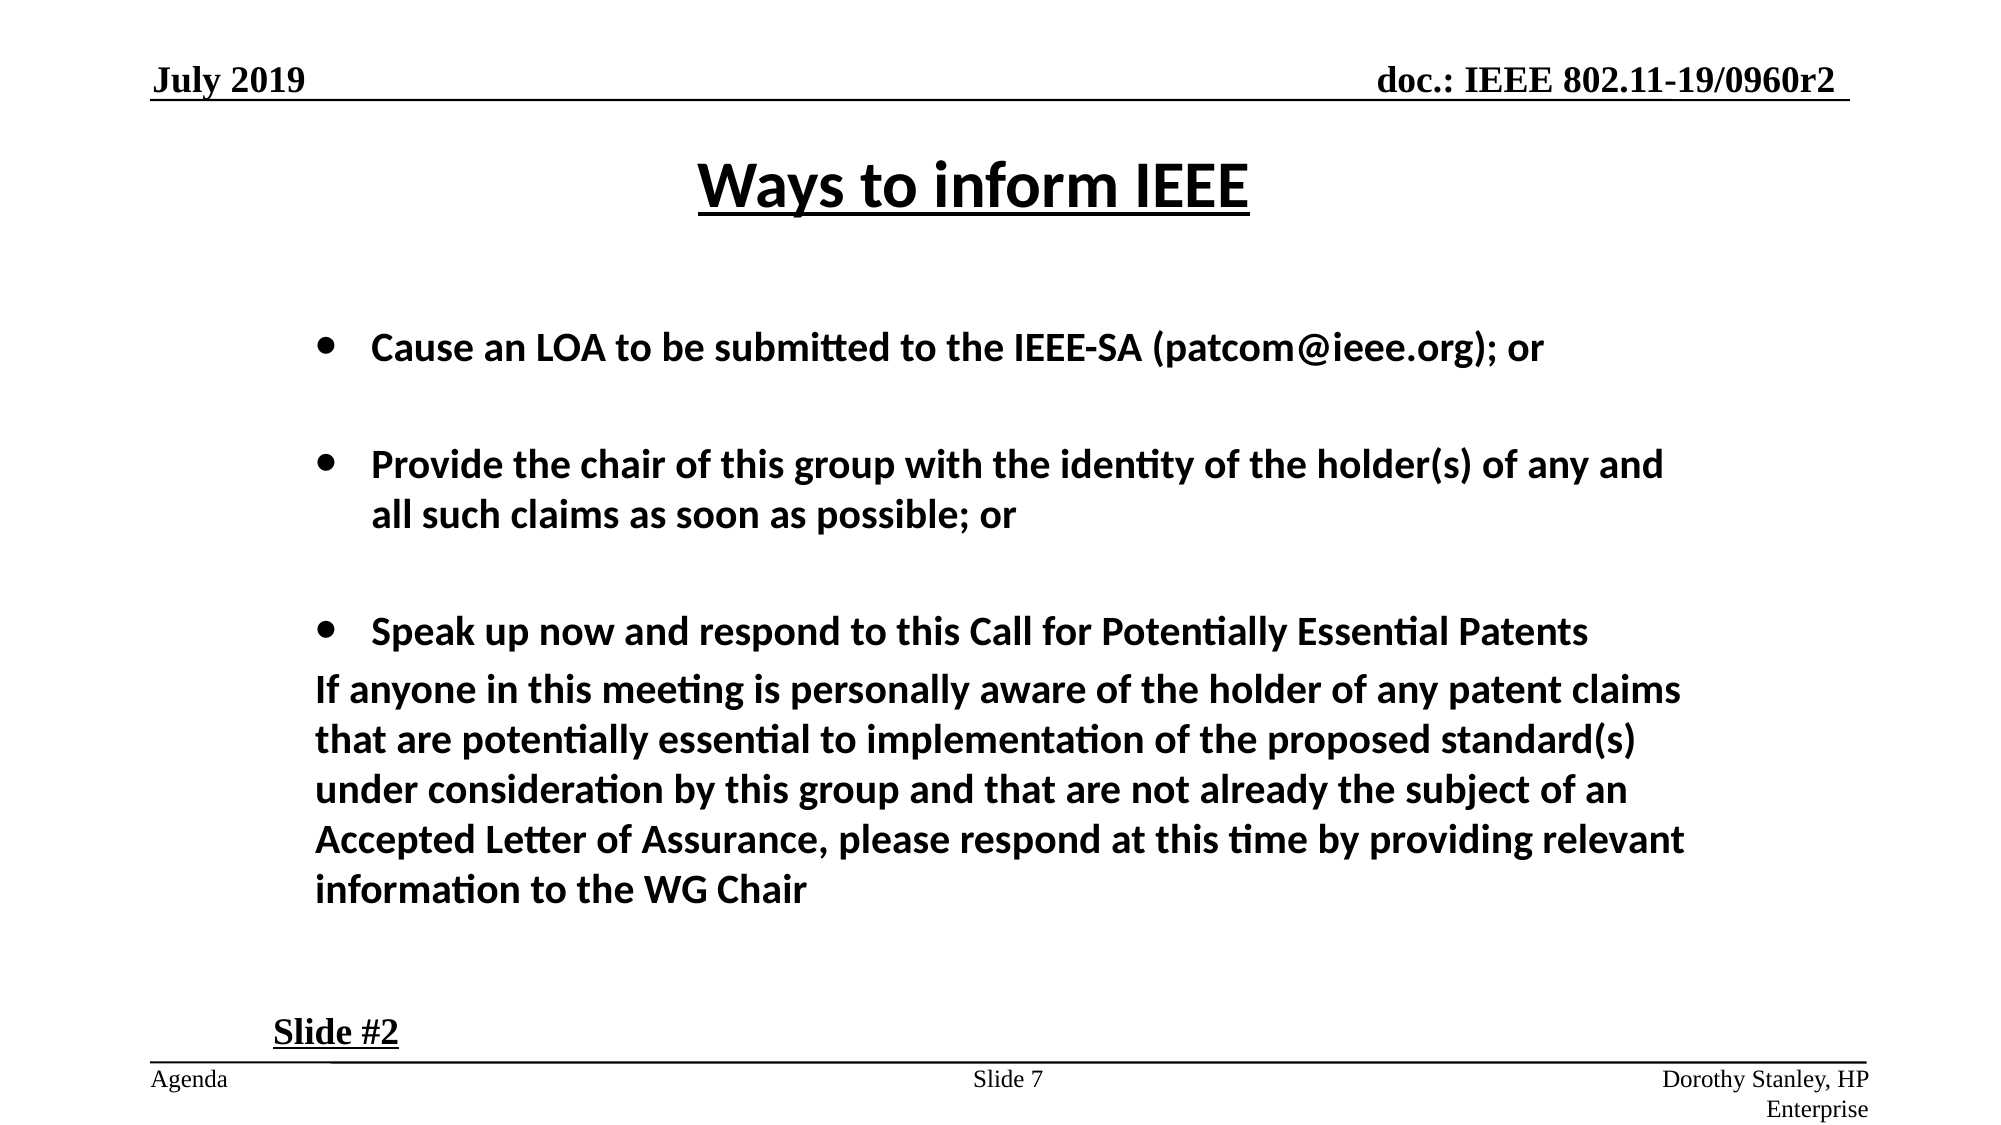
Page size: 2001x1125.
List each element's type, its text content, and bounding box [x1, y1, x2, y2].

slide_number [152, 54, 567, 100]
title Ways to inform IEEE [336, 99, 1612, 263]
text_box Slide #2 [258, 999, 415, 1060]
list Cause an LOA to be submitted to the IEEE-SA (patcom@ieee.org); or Provide the chair of this group with the identity of the holder(s) of any and all such claims as soon as possible; or Speak up now and respond to this Call for Potentially Essential Patents If anyone in this meeting is personally aware of the holder of any patent claims that are potentially essential to implementation of the proposed standard(s) under consideration by this group and that are not already the subject of an Accepted Letter of Assurance, please respond at this time by providing relevant information to the WG Chair [300, 312, 1713, 950]
footer Dorothy Stanley, HP Enterprise [1609, 1062, 1869, 1093]
slide_number Slide 7 [964, 1062, 1053, 1093]
